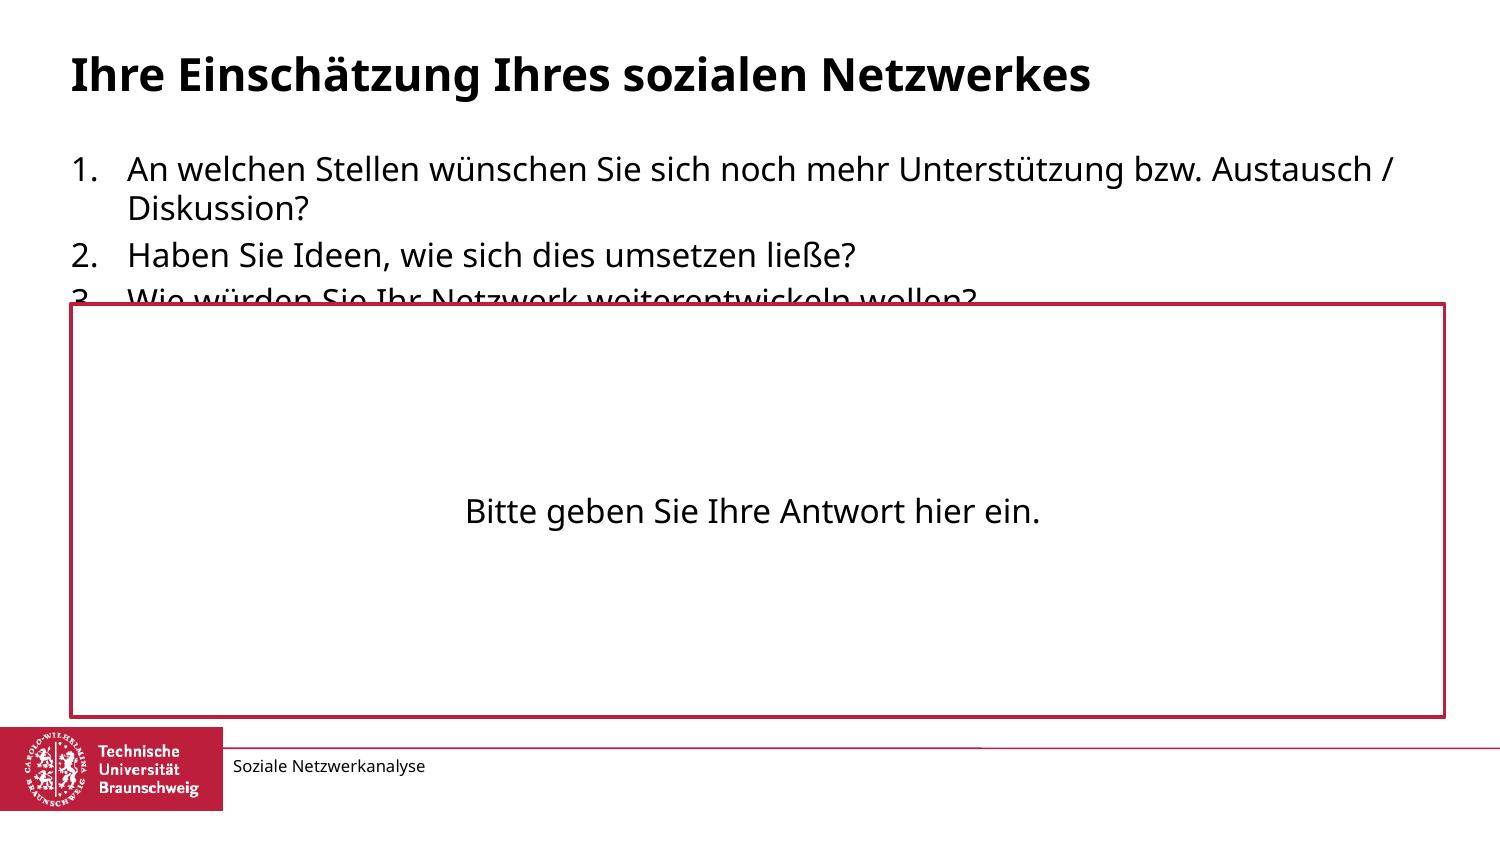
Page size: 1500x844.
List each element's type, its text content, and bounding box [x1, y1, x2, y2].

list An welchen Stellen wünschen Sie sich noch mehr Unterstützung bzw. Austausch / Diskussion? Haben Sie Ideen, wie sich dies umsetzen ließe? Wie würden Sie Ihr Netzwerk weiterentwickeln wollen? [70, 147, 1445, 302]
title Ihre Einschätzung Ihres sozialen Netzwerkes [70, 13, 1445, 102]
text_box Bitte geben Sie Ihre Antwort hier ein. [69, 302, 1446, 719]
picture [0, 727, 223, 811]
